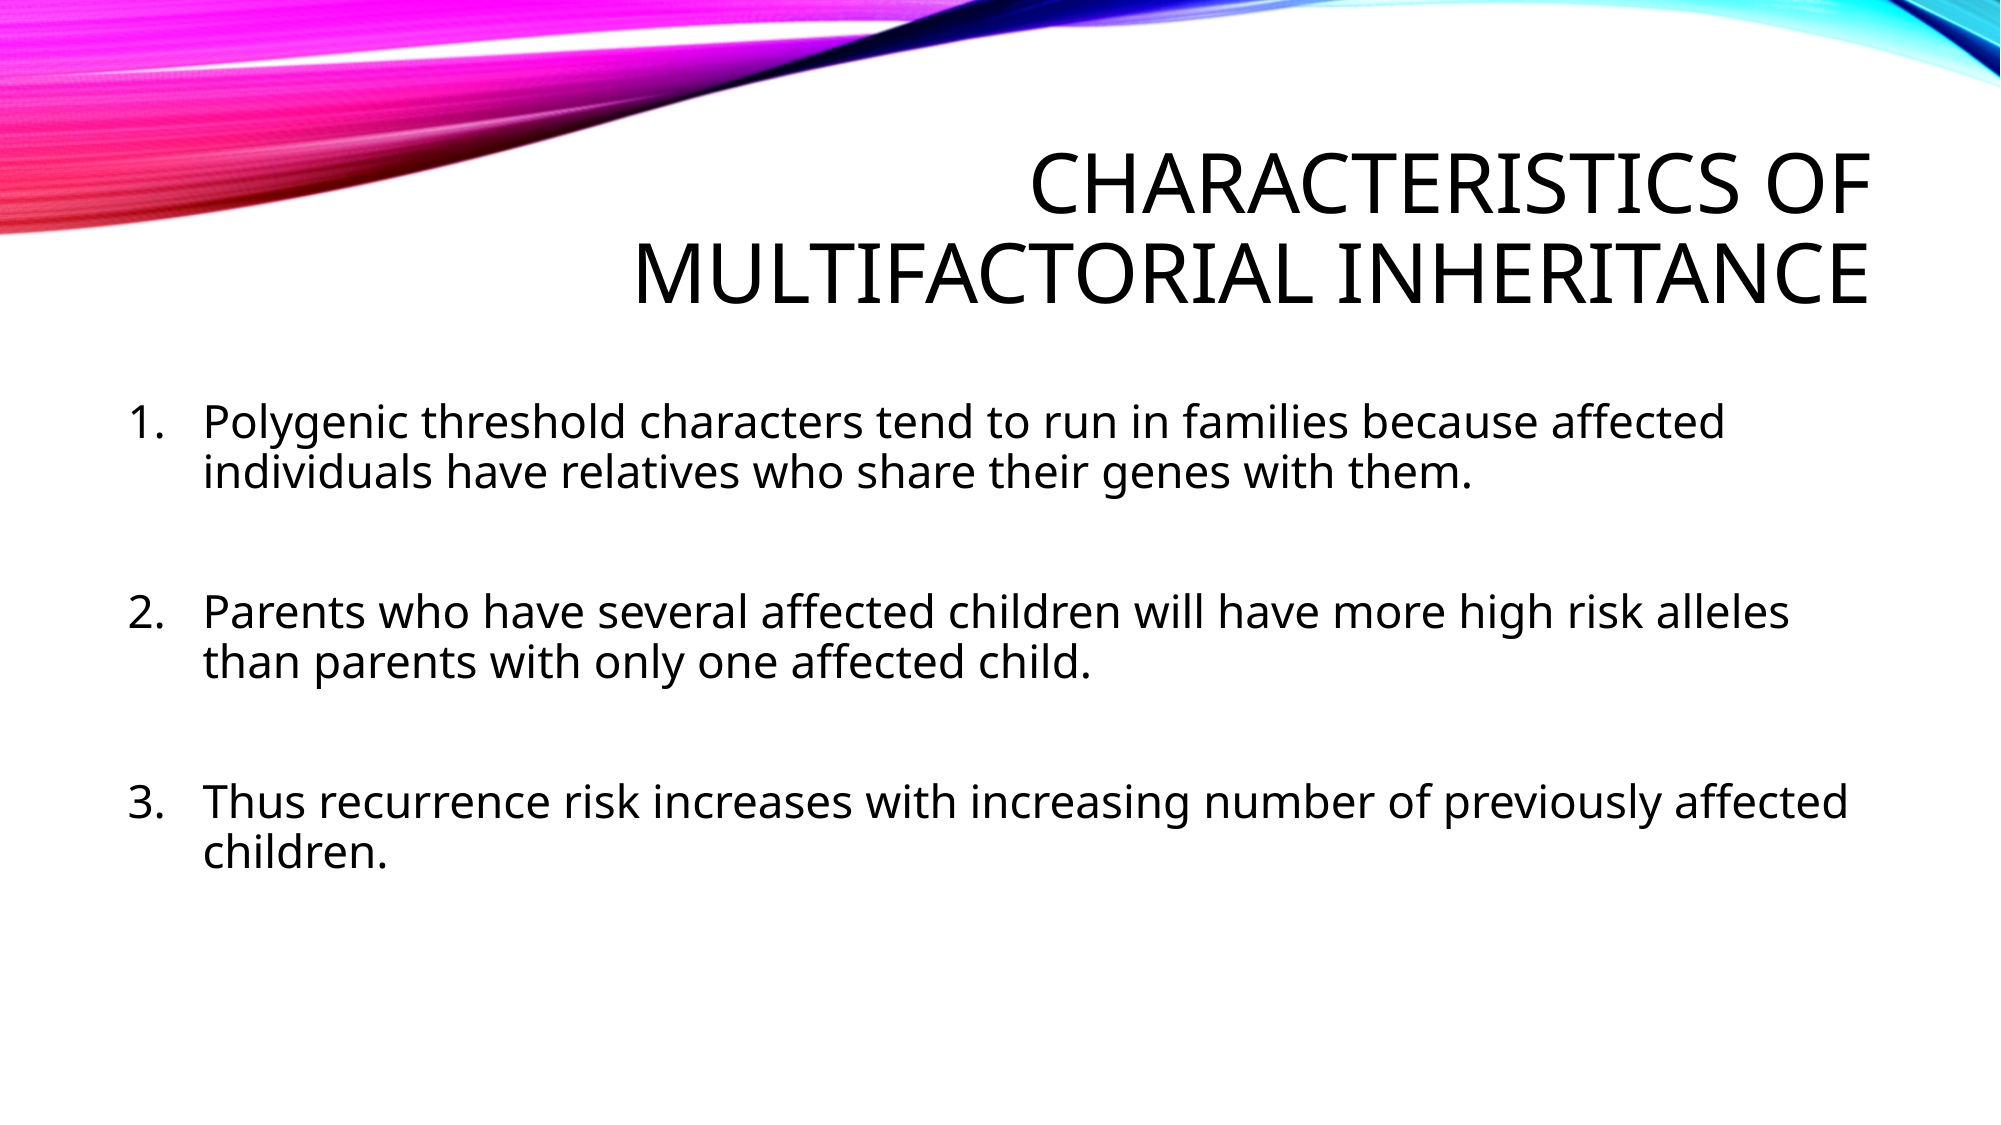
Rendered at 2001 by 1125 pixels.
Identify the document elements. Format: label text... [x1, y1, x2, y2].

picture [0, 0, 2000, 237]
title CHARACTERISTICS OF MULTIFACTORIAL INHERITANCE [474, 125, 1888, 338]
picture [1890, 0, 2000, 75]
picture [1910, 0, 2000, 45]
list Polygenic threshold characters tend to run in families because affected individuals have relatives who share their genes with them. Parents who have several affected children will have more high risk alleles than parents with only one affected child. Thus recurrence risk increases with increasing number of previously affected children. [112, 391, 1888, 1021]
